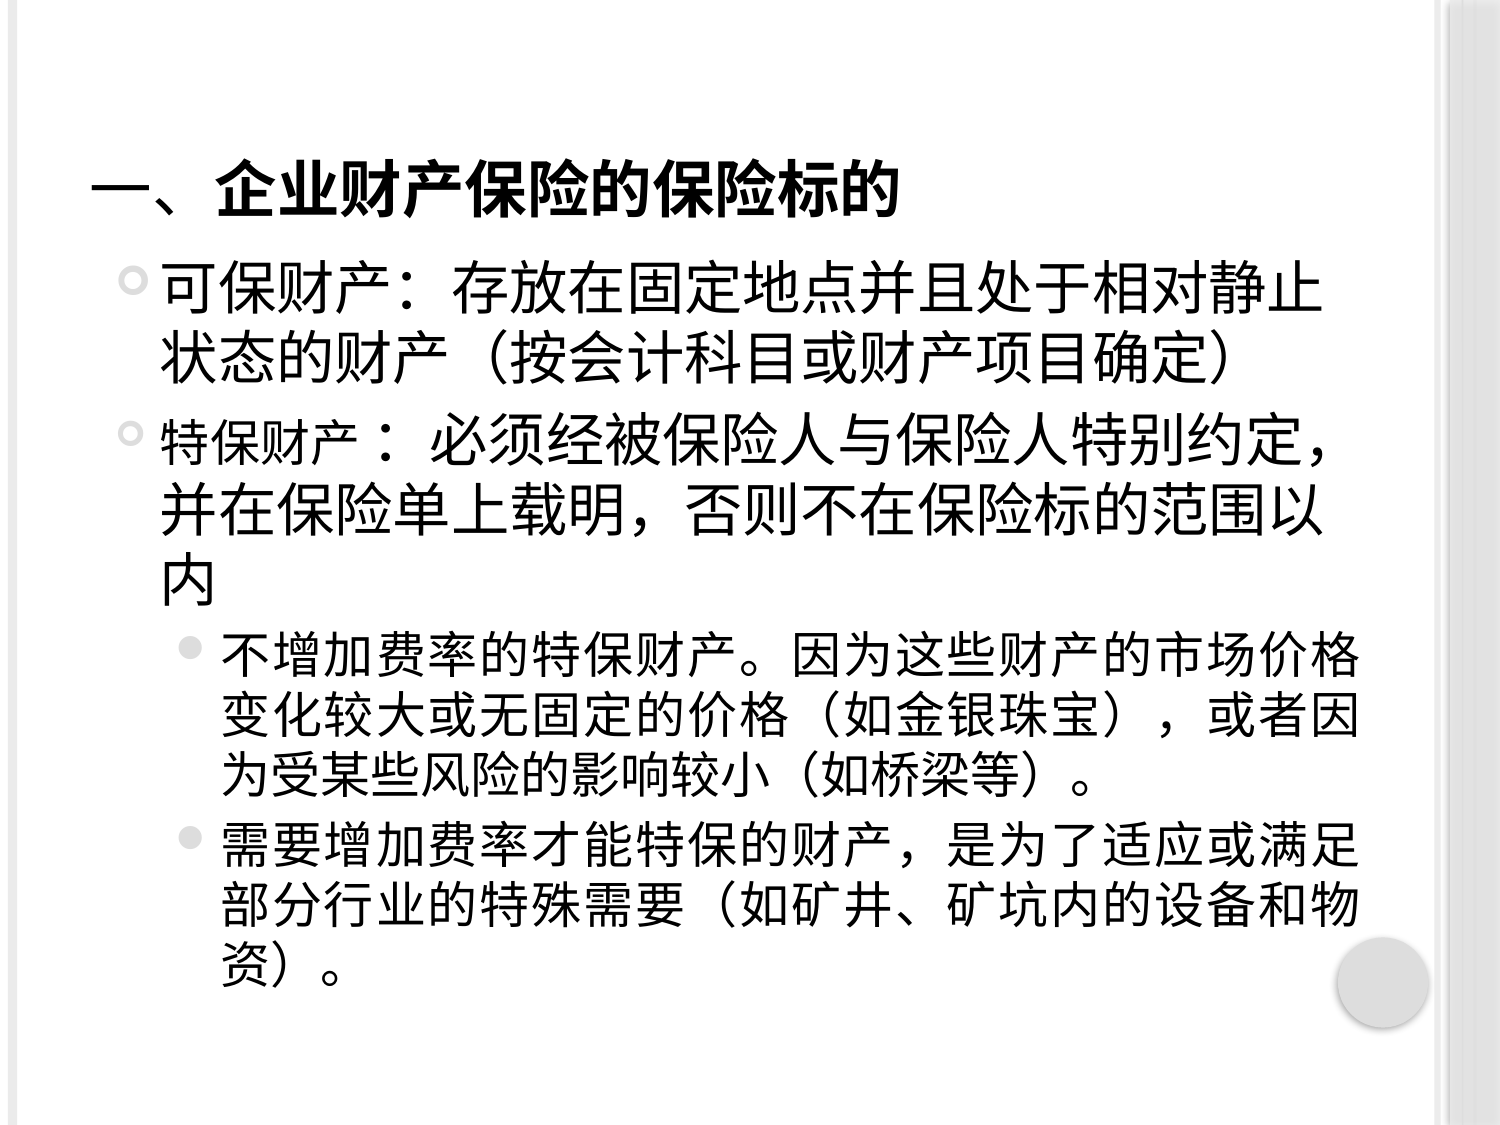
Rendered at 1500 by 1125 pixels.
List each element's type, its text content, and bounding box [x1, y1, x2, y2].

list 可保财产：存放在固定地点并且处于相对静止状态的财产（按会计科目或财产项目确定） 特保财产 ：必须经被保险人与保险人特别约定，并在保险单上载明，否则不在保险标的范围以内 不增加费率的特保财产。因为这些财产的市场价格变化较大或无固定的价格（如金银珠宝），或者因为受某些风险的影响较小（如桥梁等）。 需要增加费率才能特保的财产，是为了适应或满足部分行业的特殊需要（如矿井、矿坑内的设备和物资）。 [100, 243, 1376, 1069]
title 一、企业财产保险的保险标的 [75, 45, 1300, 233]
